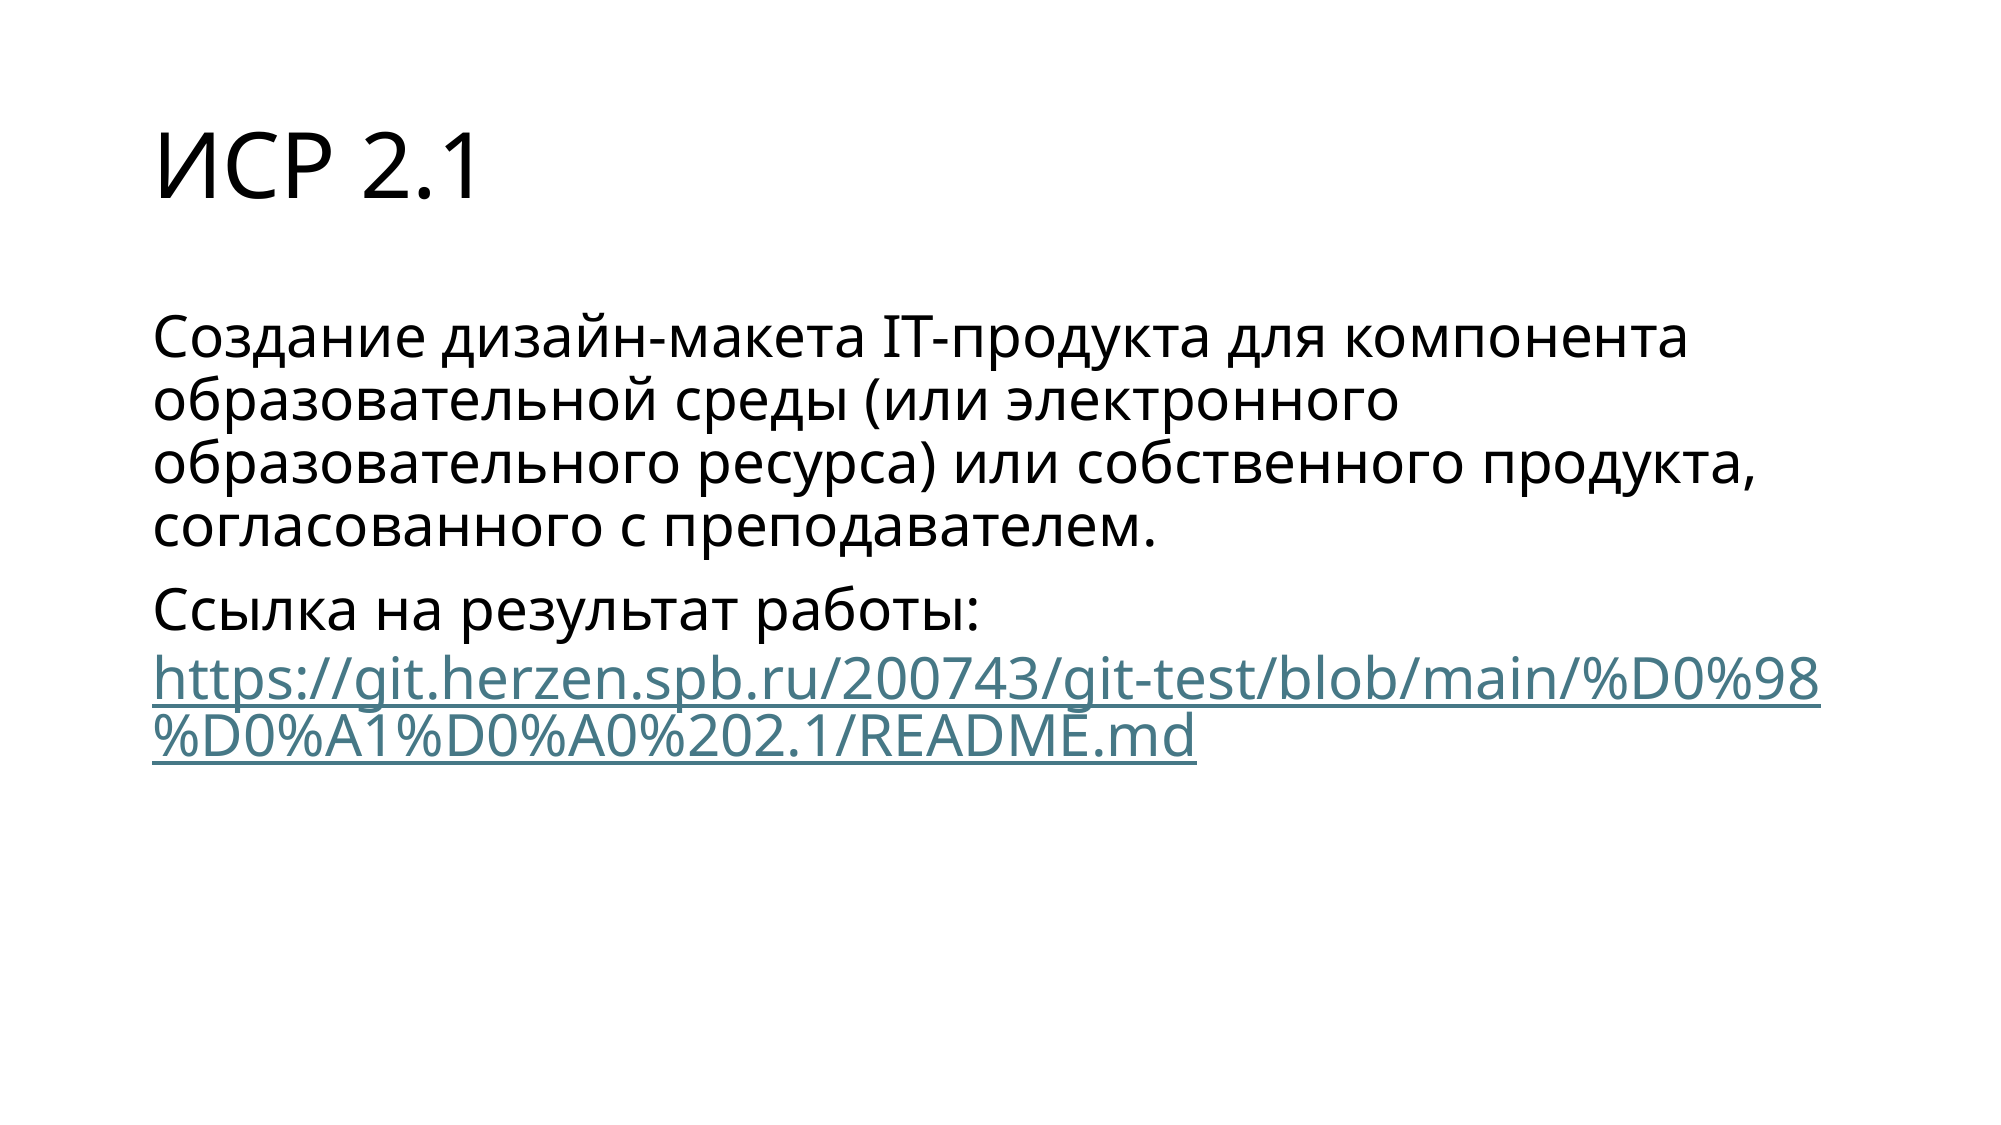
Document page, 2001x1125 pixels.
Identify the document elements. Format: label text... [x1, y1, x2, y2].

title ИСР 2.1 [137, 59, 1863, 278]
list Создание дизайн-макета IT-продукта для компонента образовательной среды (или электронного образовательного ресурса) или собственного продукта, согласованного с преподавателем. Ссылка на результат работы: https://git.herzen.spb.ru/200743/git-test/blob/main/%D0%98%D0%A1%D0%A0%202.1/README.md [137, 299, 1863, 1014]
